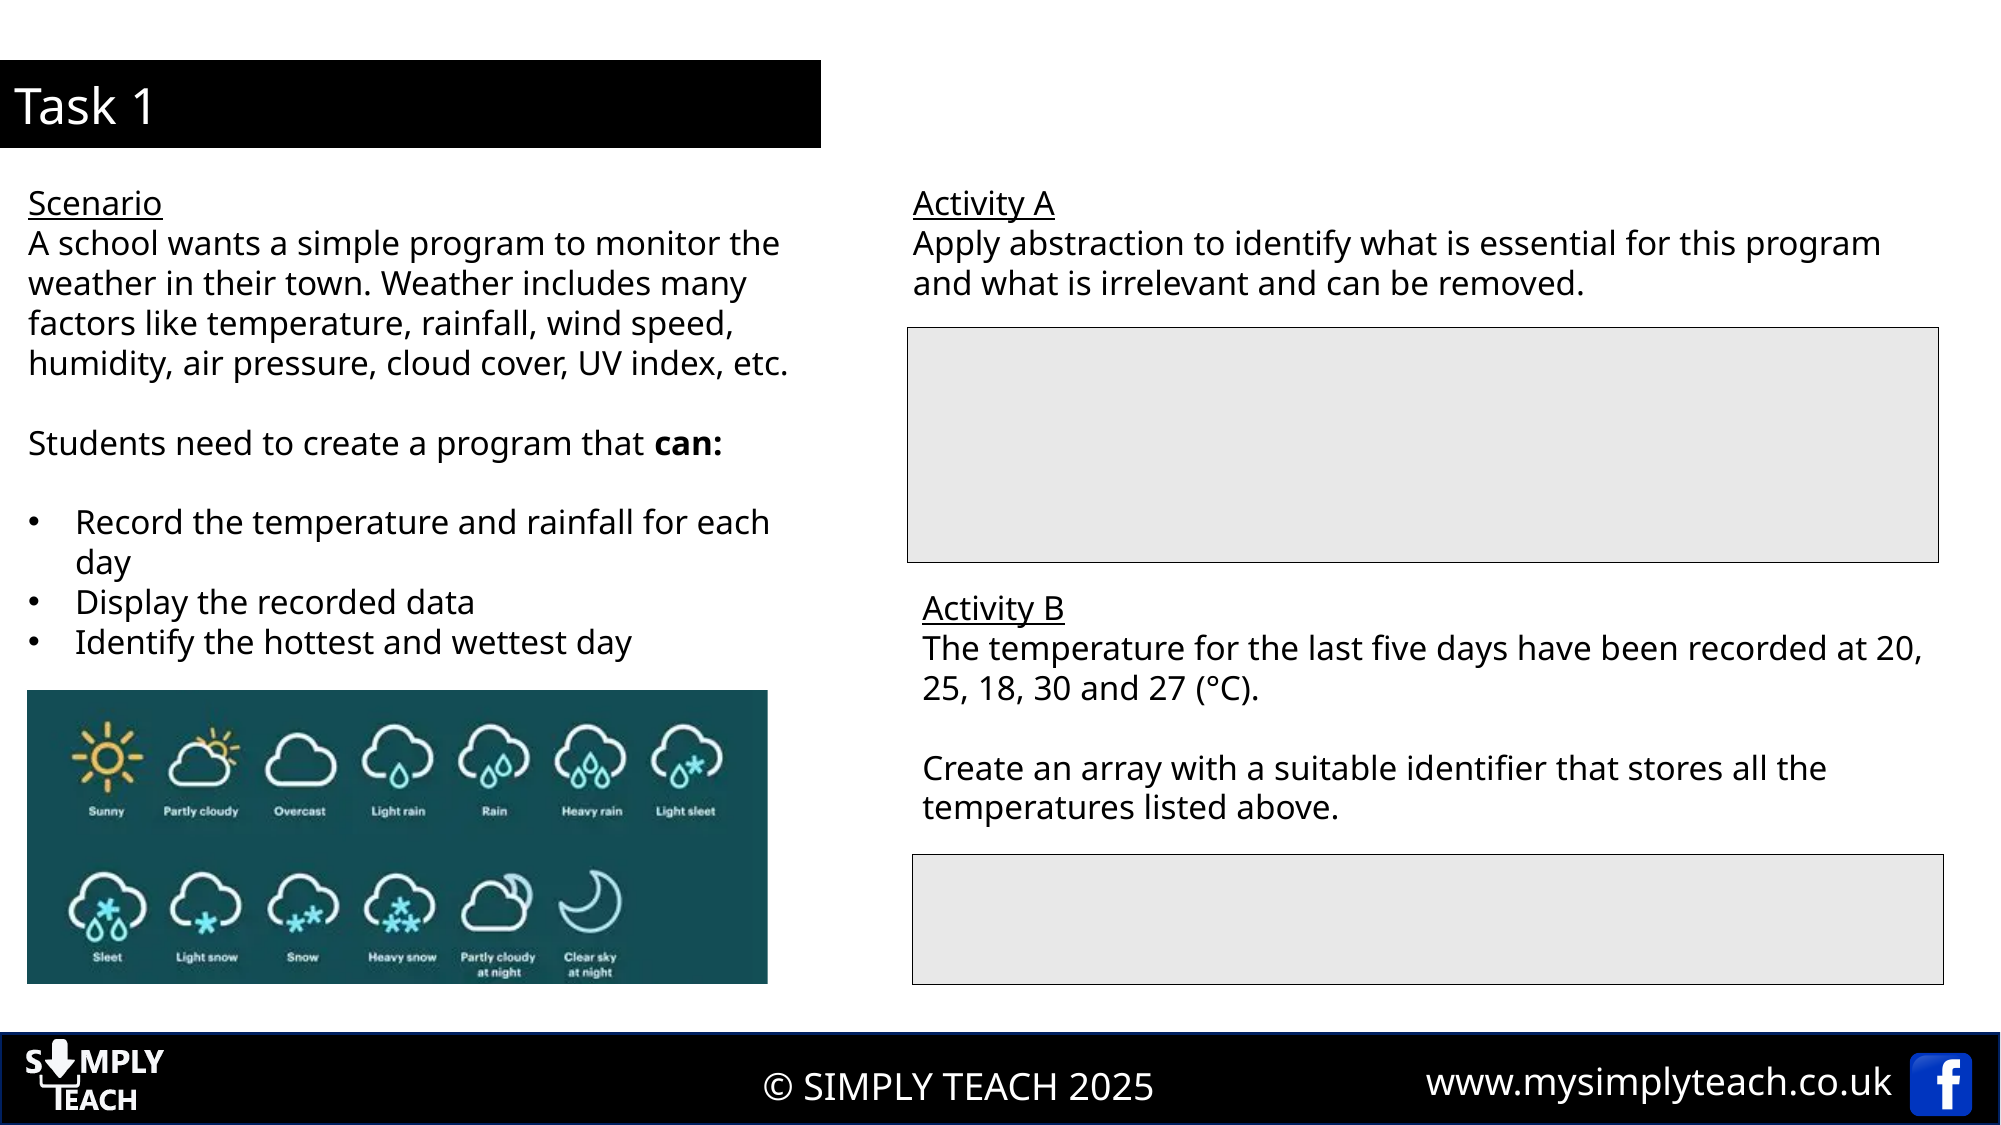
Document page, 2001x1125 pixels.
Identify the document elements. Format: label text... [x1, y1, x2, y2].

text_box [906, 326, 1940, 564]
picture [1907, 1050, 1975, 1119]
picture [26, 689, 769, 985]
picture [15, 1033, 182, 1122]
text_box [911, 853, 1945, 985]
text_box Activity B The temperature for the last five days have been recorded at 20, 25, 18, 30 and 27 (°C). Create an array with a suitable identifier that stores all the temperatures listed above. [907, 579, 1948, 834]
text_box Task 1 [0, 60, 821, 148]
text_box Scenario A school wants a simple program to monitor the weather in their town. Weather includes many factors like temperature, rainfall, wind speed, humidity, air pressure, cloud cover, UV index, etc. Students need to create a program that can: Record the temperature and rainfall for each day Display the recorded data Identify the hottest and wettest day [13, 174, 833, 669]
text_box Activity A Apply abstraction to identify what is essential for this program and what is irrelevant and can be removed. [898, 174, 1939, 310]
